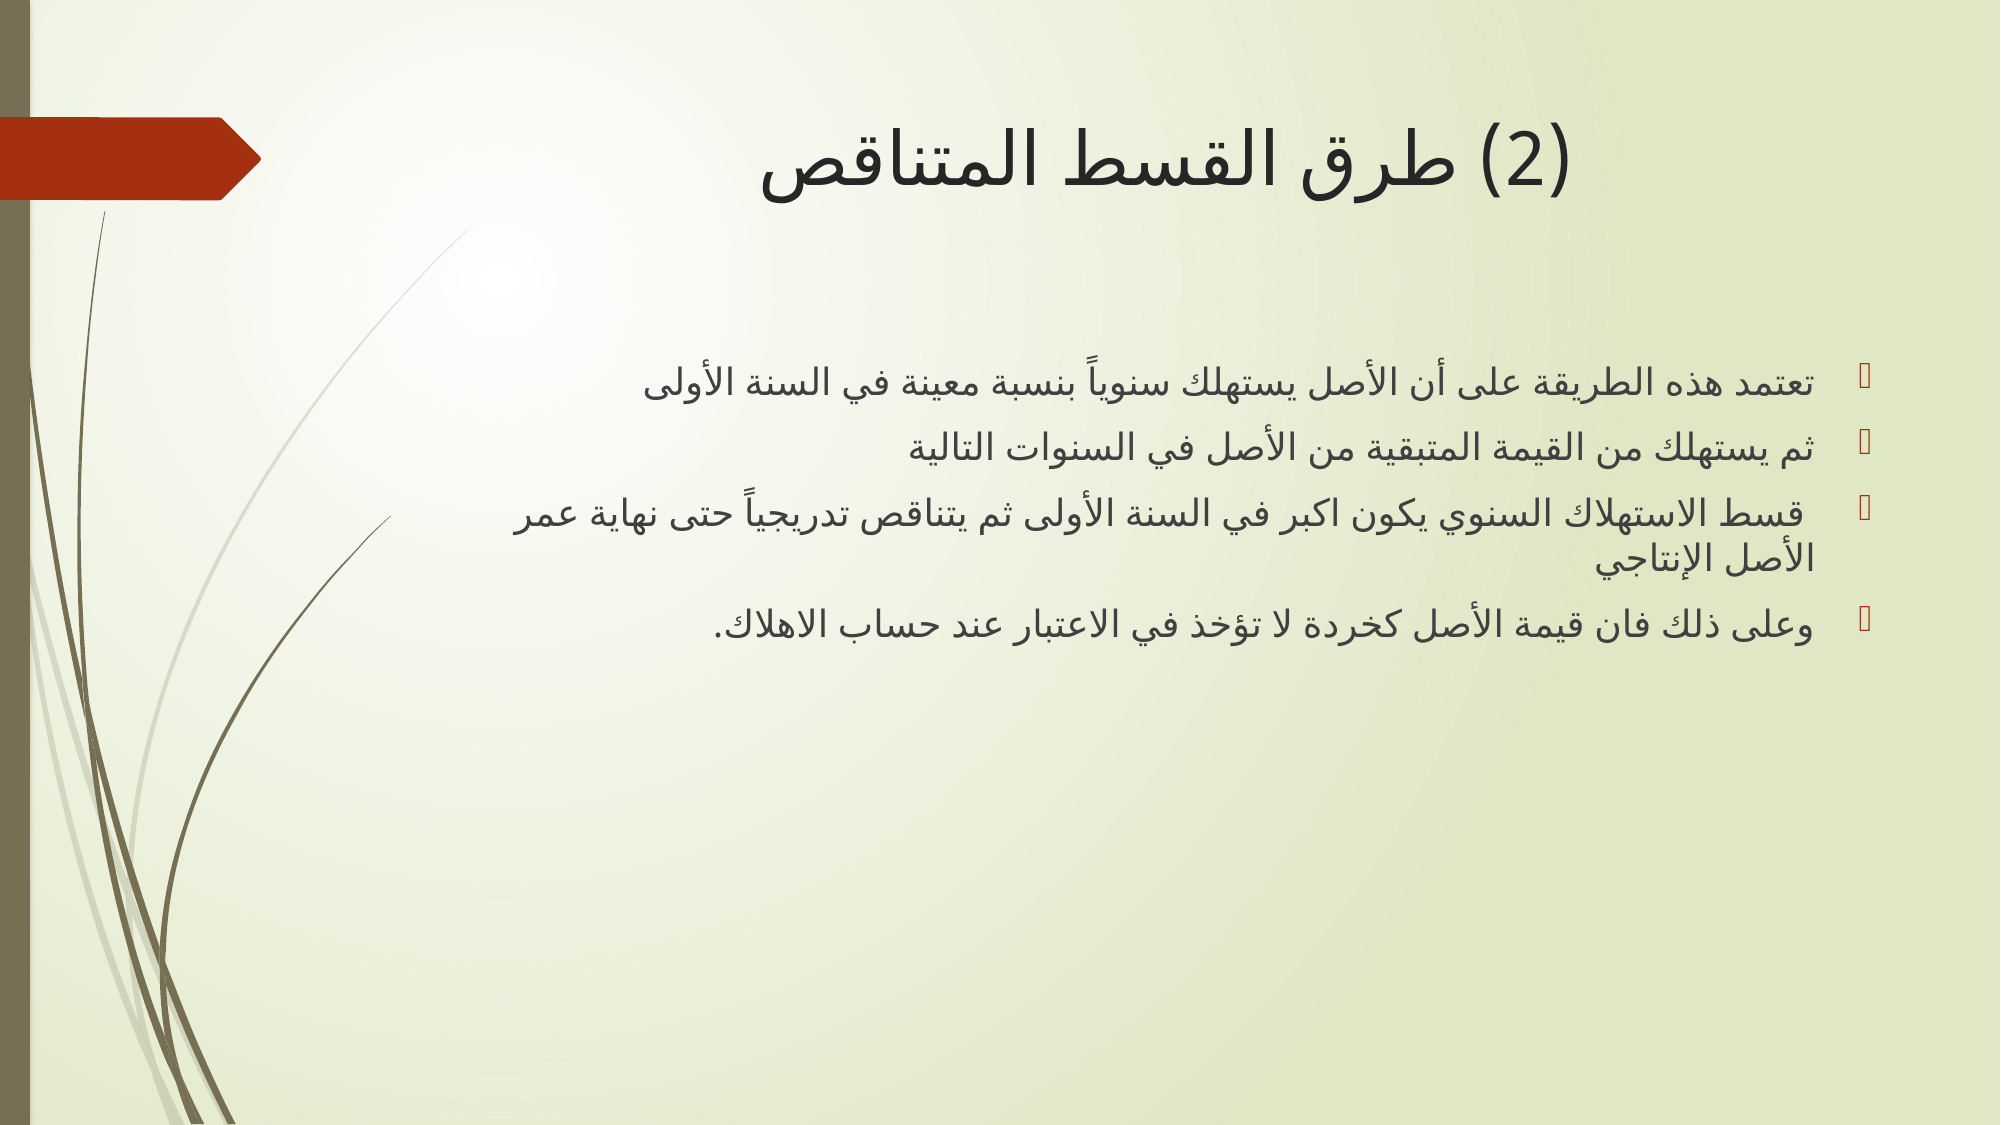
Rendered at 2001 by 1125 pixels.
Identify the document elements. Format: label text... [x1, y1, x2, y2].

list تعتمد هذه الطريقة على أن الأصل يستهلك سنوياً بنسبة معينة في السنة الأولى ثم يستهلك من القيمة المتبقية من الأصل في السنوات التالية قسط الاستهلاك السنوي يكون اكبر في السنة الأولى ثم يتناقص تدريجياً حتى نهاية عمر الأصل الإنتاجي وعلى ذلك فان قيمة الأصل كخردة لا تؤخذ في الاعتبار عند حساب الاهلاك. [424, 350, 1888, 970]
title (2) طرق القسط المتناقص [425, 102, 1888, 313]
